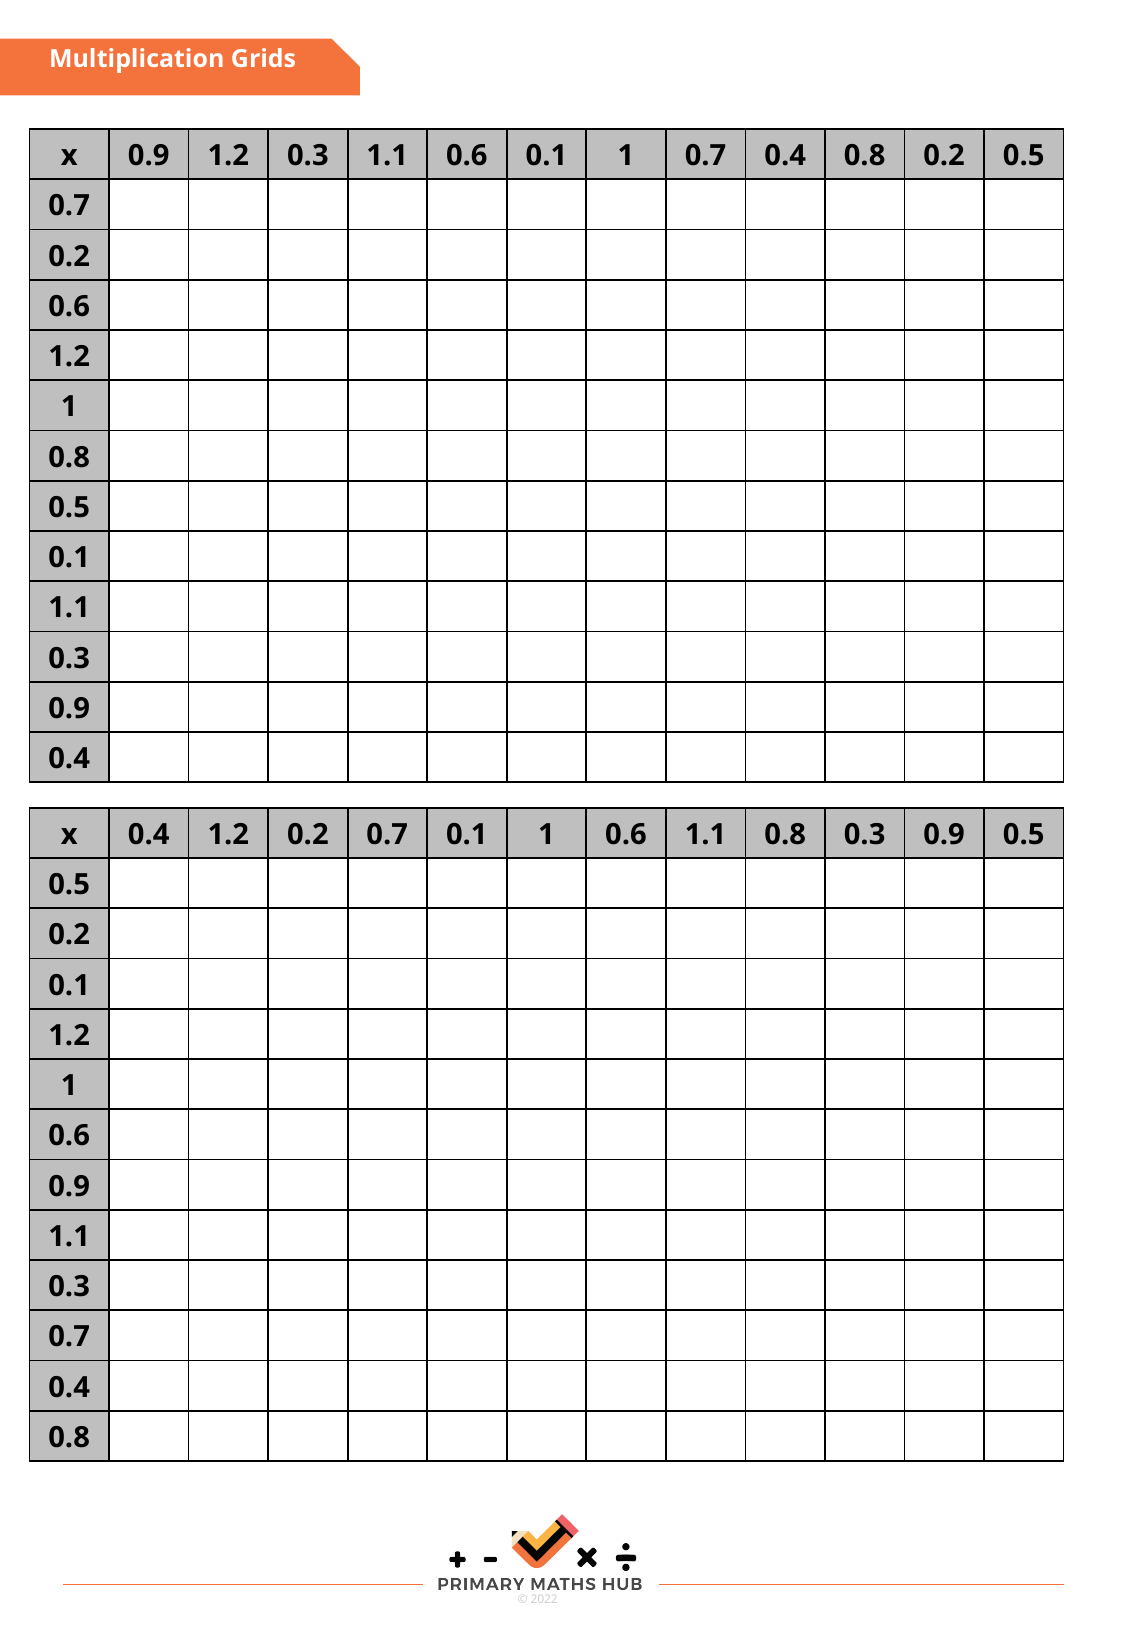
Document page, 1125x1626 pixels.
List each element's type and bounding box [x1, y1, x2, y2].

table_cell [587, 281, 665, 329]
table_cell [428, 281, 506, 329]
table_cell [746, 482, 824, 530]
table_cell [508, 1060, 585, 1108]
table_cell [428, 909, 506, 958]
table_cell [667, 431, 745, 480]
table_cell [667, 733, 745, 781]
table_cell [587, 1311, 665, 1360]
table_cell [189, 1361, 267, 1410]
table_cell [110, 1361, 188, 1410]
table_cell [667, 959, 745, 1008]
table_cell [189, 1211, 267, 1259]
table_cell [667, 180, 745, 229]
table_cell [269, 431, 347, 480]
table_cell [905, 632, 983, 681]
table_cell [587, 959, 665, 1008]
table_cell [189, 632, 267, 681]
table_header [587, 130, 665, 178]
table_cell [428, 482, 506, 530]
table_cell [428, 1110, 506, 1159]
table_cell [189, 1110, 267, 1159]
table_cell [508, 230, 585, 279]
table_cell [508, 1261, 585, 1309]
table_cell [349, 632, 426, 681]
table_cell [349, 733, 426, 781]
table_cell [110, 909, 188, 958]
table_cell [746, 909, 824, 958]
table_cell [667, 1311, 745, 1360]
table_cell [110, 381, 188, 430]
table_cell [428, 532, 506, 580]
table_cell [985, 683, 1063, 731]
table_cell [985, 1110, 1063, 1159]
table_cell [349, 1211, 426, 1259]
table_cell [746, 859, 824, 907]
table_cell [587, 1261, 665, 1309]
table_cell [269, 859, 347, 907]
table_cell [905, 859, 983, 907]
table_header [905, 130, 983, 178]
table_cell [269, 1160, 347, 1209]
table_cell [30, 959, 108, 1008]
table_cell [269, 532, 347, 580]
table_cell [428, 431, 506, 480]
table_cell [508, 1211, 585, 1259]
table_cell [667, 331, 745, 379]
table_cell [667, 909, 745, 958]
table_cell [985, 1010, 1063, 1058]
table_cell [508, 733, 585, 781]
picture [432, 1512, 648, 1597]
table_cell [110, 482, 188, 530]
table_cell [746, 1160, 824, 1209]
table_cell [985, 230, 1063, 279]
table_cell [905, 1060, 983, 1108]
table_header [110, 809, 188, 857]
table_cell [746, 1060, 824, 1108]
table_cell [985, 431, 1063, 480]
table_header [269, 809, 347, 857]
table_cell [349, 1311, 426, 1360]
table_cell [667, 683, 745, 731]
table_header [30, 130, 108, 178]
table_cell [189, 532, 267, 580]
table_cell [985, 909, 1063, 958]
table_cell [110, 683, 188, 731]
table_cell [110, 959, 188, 1008]
table_cell [30, 632, 108, 681]
table_cell [587, 331, 665, 379]
table_cell [667, 859, 745, 907]
table_header [349, 130, 426, 178]
table_cell [110, 1010, 188, 1058]
table_cell [30, 582, 108, 631]
table_cell [985, 1060, 1063, 1108]
table_cell [826, 281, 904, 329]
table_header [110, 130, 188, 178]
table_cell [905, 909, 983, 958]
table_cell [826, 1211, 904, 1259]
table_cell [428, 230, 506, 279]
table_cell [30, 532, 108, 580]
table_cell [508, 532, 585, 580]
table_cell [746, 683, 824, 731]
table_cell [746, 1412, 824, 1460]
table_cell [667, 1261, 745, 1309]
table_cell [587, 632, 665, 681]
table_cell [905, 281, 983, 329]
table_cell [905, 1412, 983, 1460]
table_cell [905, 733, 983, 781]
table_cell [349, 1261, 426, 1309]
table_cell [826, 180, 904, 229]
table_cell [746, 281, 824, 329]
table_cell [428, 1160, 506, 1209]
table_cell [826, 859, 904, 907]
table_header [189, 130, 267, 178]
table_cell [667, 1010, 745, 1058]
table_cell [428, 582, 506, 631]
table_cell [826, 482, 904, 530]
table_cell [746, 331, 824, 379]
table_cell [905, 959, 983, 1008]
table_cell [826, 230, 904, 279]
table_cell [508, 1160, 585, 1209]
table_header [905, 809, 983, 857]
table_cell [428, 180, 506, 229]
table_cell [667, 1060, 745, 1108]
table_cell [30, 281, 108, 329]
table_cell [508, 482, 585, 530]
table_header [587, 809, 665, 857]
table_cell [30, 482, 108, 530]
table_cell [30, 1261, 108, 1309]
table_cell [826, 1010, 904, 1058]
table_cell [587, 431, 665, 480]
table_cell [30, 180, 108, 229]
table_cell [985, 959, 1063, 1008]
table_cell [985, 281, 1063, 329]
table_cell [905, 1010, 983, 1058]
table_cell [30, 1110, 108, 1159]
table_cell [428, 381, 506, 430]
table_cell [30, 230, 108, 279]
table_cell [985, 1361, 1063, 1410]
table_header [30, 809, 108, 857]
table_cell [826, 632, 904, 681]
table_cell [826, 1361, 904, 1410]
table_cell [349, 1110, 426, 1159]
table_cell [587, 582, 665, 631]
table_cell [349, 281, 426, 329]
table_cell [905, 381, 983, 430]
table_cell [587, 230, 665, 279]
table_cell [428, 1060, 506, 1108]
table_cell [508, 180, 585, 229]
table_cell [349, 1060, 426, 1108]
table_cell [269, 1412, 347, 1460]
table_cell [985, 582, 1063, 631]
table_cell [428, 959, 506, 1008]
table_cell [746, 180, 824, 229]
table_cell [667, 482, 745, 530]
table_cell [587, 1160, 665, 1209]
table_cell [269, 1311, 347, 1360]
table_cell [269, 1010, 347, 1058]
table_cell [110, 733, 188, 781]
table_cell [746, 1211, 824, 1259]
table_cell [746, 582, 824, 631]
table_cell [508, 281, 585, 329]
table_header [826, 130, 904, 178]
table_cell [587, 1211, 665, 1259]
table_header [985, 130, 1063, 178]
table_cell [349, 683, 426, 731]
table_cell [508, 683, 585, 731]
table_cell [508, 1361, 585, 1410]
table_cell [587, 180, 665, 229]
table_cell [587, 381, 665, 430]
table_cell [189, 582, 267, 631]
table_cell [508, 959, 585, 1008]
table_cell [985, 859, 1063, 907]
table_cell [667, 1211, 745, 1259]
table_cell [428, 1261, 506, 1309]
table_cell [30, 733, 108, 781]
table_cell [985, 632, 1063, 681]
table_cell [587, 859, 665, 907]
table_cell [826, 1412, 904, 1460]
table_cell [508, 1010, 585, 1058]
table_cell [985, 331, 1063, 379]
table_cell [905, 431, 983, 480]
table_cell [746, 1311, 824, 1360]
table_cell [905, 1311, 983, 1360]
table_cell [269, 482, 347, 530]
table_cell [587, 1412, 665, 1460]
table_cell [826, 909, 904, 958]
table_cell [905, 230, 983, 279]
table_cell [30, 1160, 108, 1209]
table_cell [905, 1160, 983, 1209]
table_cell [189, 1311, 267, 1360]
table_cell [110, 632, 188, 681]
table_cell [189, 331, 267, 379]
table_cell [269, 582, 347, 631]
table_cell [667, 281, 745, 329]
table_cell [189, 959, 267, 1008]
table_cell [110, 1412, 188, 1460]
table_header [269, 130, 347, 178]
table_cell [189, 482, 267, 530]
table_header [349, 809, 426, 857]
table_cell [826, 431, 904, 480]
table_cell [189, 1060, 267, 1108]
table_cell [189, 180, 267, 229]
table_header [826, 809, 904, 857]
table_cell [985, 1311, 1063, 1360]
table_cell [349, 331, 426, 379]
table_cell [30, 1361, 108, 1410]
text_box [0, 37, 361, 97]
table_cell [508, 632, 585, 681]
table_cell [30, 431, 108, 480]
table_cell [667, 381, 745, 430]
table_cell [587, 1110, 665, 1159]
table_cell [428, 331, 506, 379]
table_cell [189, 1010, 267, 1058]
table_cell [985, 482, 1063, 530]
table_cell [985, 1160, 1063, 1209]
table_cell [905, 482, 983, 530]
table_cell [746, 431, 824, 480]
table_cell [667, 1361, 745, 1410]
text_box [429, 1584, 646, 1614]
table_cell [269, 1261, 347, 1309]
table_cell [667, 1160, 745, 1209]
table_cell [905, 532, 983, 580]
table_cell [189, 381, 267, 430]
table_cell [746, 1110, 824, 1159]
table_cell [905, 180, 983, 229]
table_cell [30, 381, 108, 430]
table_cell [269, 1060, 347, 1108]
table_cell [428, 1211, 506, 1259]
table_cell [269, 230, 347, 279]
table_cell [269, 1211, 347, 1259]
table_cell [826, 1311, 904, 1360]
table_header [189, 809, 267, 857]
table_cell [508, 859, 585, 907]
table_cell [269, 381, 347, 430]
table_cell [428, 859, 506, 907]
table_cell [110, 331, 188, 379]
table_cell [30, 1060, 108, 1108]
table_cell [349, 431, 426, 480]
table_cell [189, 733, 267, 781]
table_cell [30, 1010, 108, 1058]
table_cell [985, 381, 1063, 430]
table_cell [349, 381, 426, 430]
table_cell [746, 1010, 824, 1058]
table_cell [826, 331, 904, 379]
table_cell [269, 909, 347, 958]
table_cell [746, 632, 824, 681]
table_cell [428, 683, 506, 731]
table_header [428, 130, 506, 178]
table_header [667, 130, 745, 178]
table_header [746, 809, 824, 857]
table_cell [110, 180, 188, 229]
table_cell [349, 180, 426, 229]
table_cell [349, 1412, 426, 1460]
table_cell [189, 859, 267, 907]
table_cell [985, 532, 1063, 580]
table_cell [985, 180, 1063, 229]
table_cell [826, 1060, 904, 1108]
table_cell [349, 582, 426, 631]
table_cell [746, 532, 824, 580]
table_header [667, 809, 745, 857]
table_cell [746, 381, 824, 430]
table_cell [826, 733, 904, 781]
table_cell [587, 909, 665, 958]
table_cell [746, 1261, 824, 1309]
table_cell [349, 230, 426, 279]
table_cell [508, 331, 585, 379]
table_cell [110, 1311, 188, 1360]
table_cell [905, 582, 983, 631]
table_header [508, 809, 585, 857]
table_cell [269, 959, 347, 1008]
table_cell [985, 733, 1063, 781]
table_cell [587, 1361, 665, 1410]
table_header [746, 130, 824, 178]
table_cell [905, 683, 983, 731]
table_cell [349, 532, 426, 580]
table_cell [189, 281, 267, 329]
table_cell [349, 959, 426, 1008]
table_header [428, 809, 506, 857]
table_cell [428, 1412, 506, 1460]
table_cell [428, 1010, 506, 1058]
table_cell [30, 331, 108, 379]
table_cell [110, 281, 188, 329]
table_cell [110, 431, 188, 480]
table_cell [110, 1060, 188, 1108]
table_cell [428, 733, 506, 781]
table_cell [189, 1261, 267, 1309]
table_cell [985, 1211, 1063, 1259]
table_cell [826, 1261, 904, 1309]
table_cell [667, 1110, 745, 1159]
table_cell [826, 1110, 904, 1159]
table_cell [587, 1060, 665, 1108]
table_cell [905, 331, 983, 379]
table_cell [189, 1412, 267, 1460]
table_cell [30, 683, 108, 731]
table_cell [269, 1110, 347, 1159]
table_cell [905, 1361, 983, 1410]
table_cell [269, 331, 347, 379]
table_header [985, 809, 1063, 857]
table_cell [189, 1160, 267, 1209]
table_cell [985, 1261, 1063, 1309]
table_cell [110, 1160, 188, 1209]
table_cell [269, 180, 347, 229]
table_cell [349, 909, 426, 958]
table_cell [30, 859, 108, 907]
table_cell [667, 230, 745, 279]
table_cell [826, 683, 904, 731]
table_cell [508, 1110, 585, 1159]
table_cell [508, 1311, 585, 1360]
table_cell [508, 431, 585, 480]
table_cell [189, 230, 267, 279]
table_cell [428, 632, 506, 681]
table_cell [826, 381, 904, 430]
table_cell [110, 230, 188, 279]
table_cell [587, 733, 665, 781]
table_cell [189, 431, 267, 480]
table_cell [189, 909, 267, 958]
table_cell [905, 1110, 983, 1159]
table_cell [110, 1110, 188, 1159]
table_cell [30, 909, 108, 958]
table_cell [667, 532, 745, 580]
table_cell [508, 582, 585, 631]
table_cell [110, 1211, 188, 1259]
table_cell [667, 1412, 745, 1460]
table_cell [667, 632, 745, 681]
table_cell [746, 1361, 824, 1410]
table_cell [110, 582, 188, 631]
table_cell [667, 582, 745, 631]
table_cell [508, 381, 585, 430]
table_cell [349, 859, 426, 907]
table_cell [508, 1412, 585, 1460]
table_cell [30, 1412, 108, 1460]
table_cell [587, 482, 665, 530]
table_cell [746, 230, 824, 279]
table_cell [110, 859, 188, 907]
table_cell [349, 482, 426, 530]
table_cell [189, 683, 267, 731]
table_cell [30, 1311, 108, 1360]
table_cell [269, 733, 347, 781]
table_cell [587, 683, 665, 731]
table_header [508, 130, 585, 178]
table_cell [905, 1211, 983, 1259]
table_cell [349, 1010, 426, 1058]
table_cell [269, 683, 347, 731]
table_cell [746, 959, 824, 1008]
table_cell [349, 1361, 426, 1410]
table_cell [587, 532, 665, 580]
table_cell [508, 909, 585, 958]
table_cell [826, 959, 904, 1008]
table_cell [587, 1010, 665, 1058]
table_cell [905, 1261, 983, 1309]
table_cell [110, 532, 188, 580]
table_cell [269, 1361, 347, 1410]
table_cell [985, 1412, 1063, 1460]
table_cell [826, 582, 904, 631]
table_cell [110, 1261, 188, 1309]
table_cell [269, 632, 347, 681]
table_cell [30, 1211, 108, 1259]
table_cell [746, 733, 824, 781]
table_cell [349, 1160, 426, 1209]
table_cell [269, 281, 347, 329]
table_cell [826, 532, 904, 580]
table_cell [428, 1311, 506, 1360]
table_cell [826, 1160, 904, 1209]
table_cell [428, 1361, 506, 1410]
